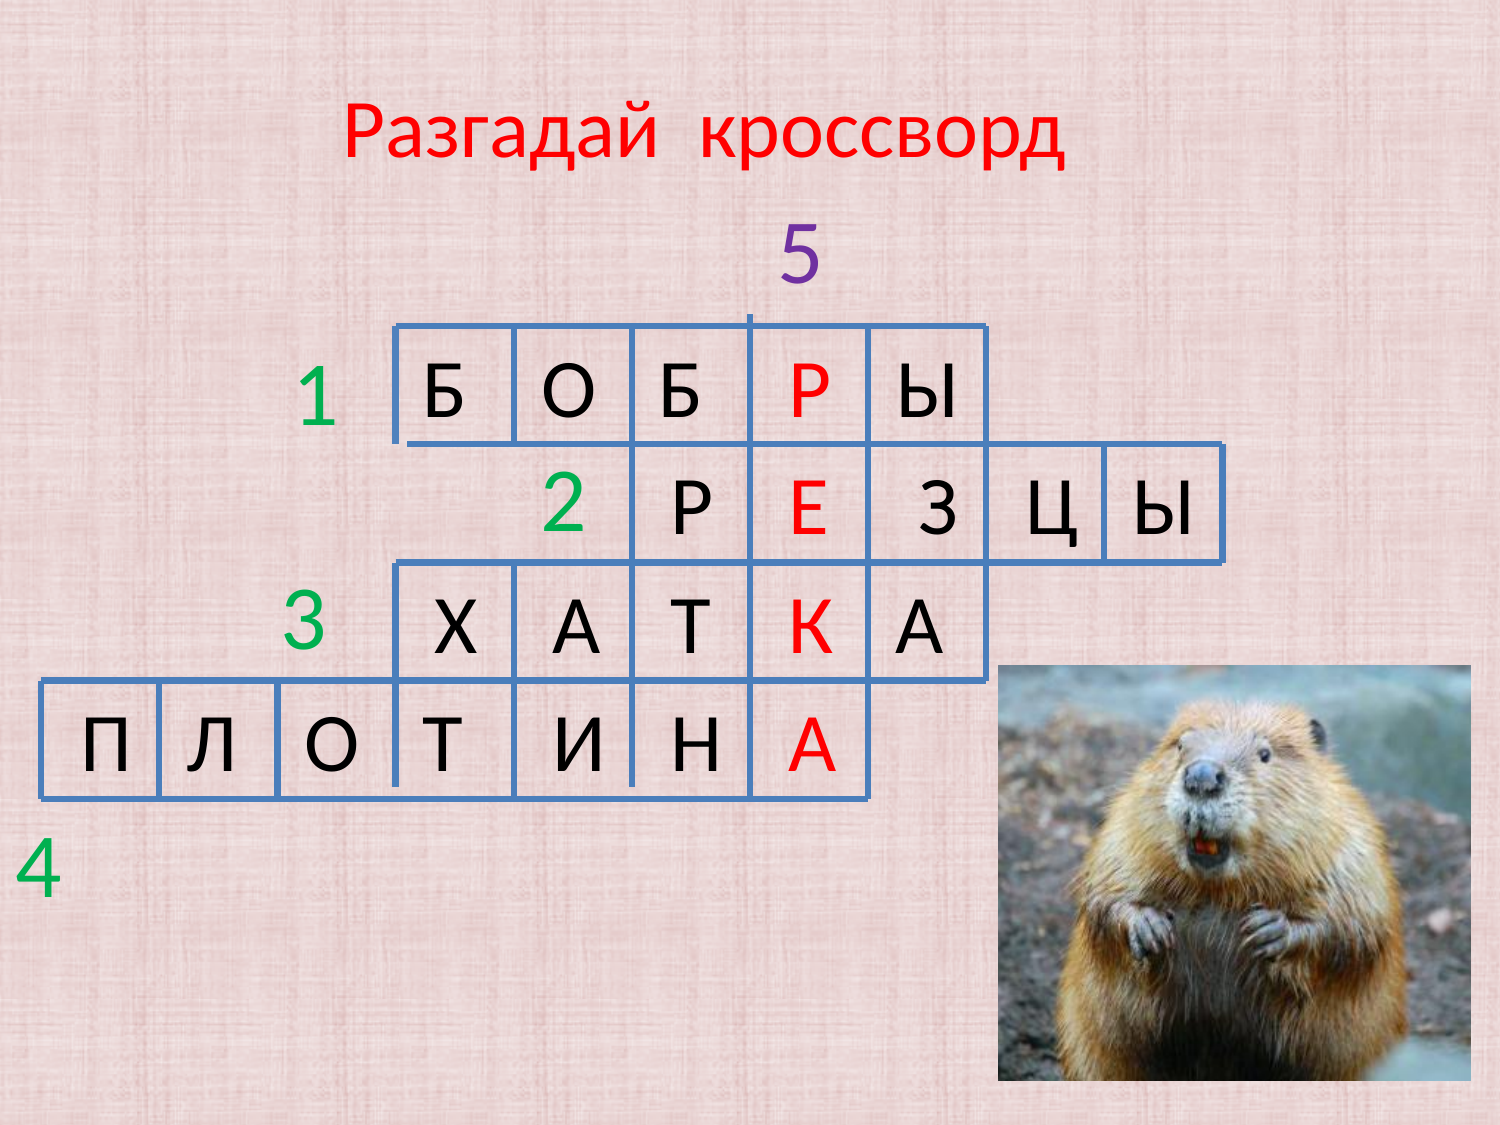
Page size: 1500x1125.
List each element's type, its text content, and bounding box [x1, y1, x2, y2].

text_box А [774, 688, 853, 796]
text_box Ц [1010, 452, 1094, 560]
text_box Л [171, 688, 253, 796]
text_box Б [644, 335, 719, 441]
text_box 3 [266, 550, 343, 676]
text_box Т [655, 571, 727, 678]
text_box Р [774, 335, 847, 441]
text_box 1 [277, 326, 355, 451]
text_box 2 [526, 432, 603, 443]
text_box Т [407, 688, 479, 796]
text_box Х [419, 571, 493, 678]
text_box Разгадай кроссворд [328, 66, 1083, 182]
picture [997, 665, 1471, 1081]
text_box И [537, 688, 622, 796]
text_box К [774, 571, 850, 678]
text_box А [537, 571, 616, 678]
text_box Б [407, 335, 483, 441]
text_box А [880, 571, 959, 678]
text_box Ы [880, 335, 974, 441]
text_box З [904, 452, 974, 560]
text_box Н [655, 688, 738, 796]
text_box Е [773, 452, 845, 560]
text_box П [65, 688, 147, 796]
text_box 2 [526, 452, 603, 558]
text_box 4 [0, 798, 77, 924]
text_box Р [655, 452, 730, 560]
text_box О [289, 688, 375, 796]
text_box 5 [762, 184, 839, 310]
text_box О [526, 335, 611, 441]
text_box Ы [1116, 452, 1210, 560]
